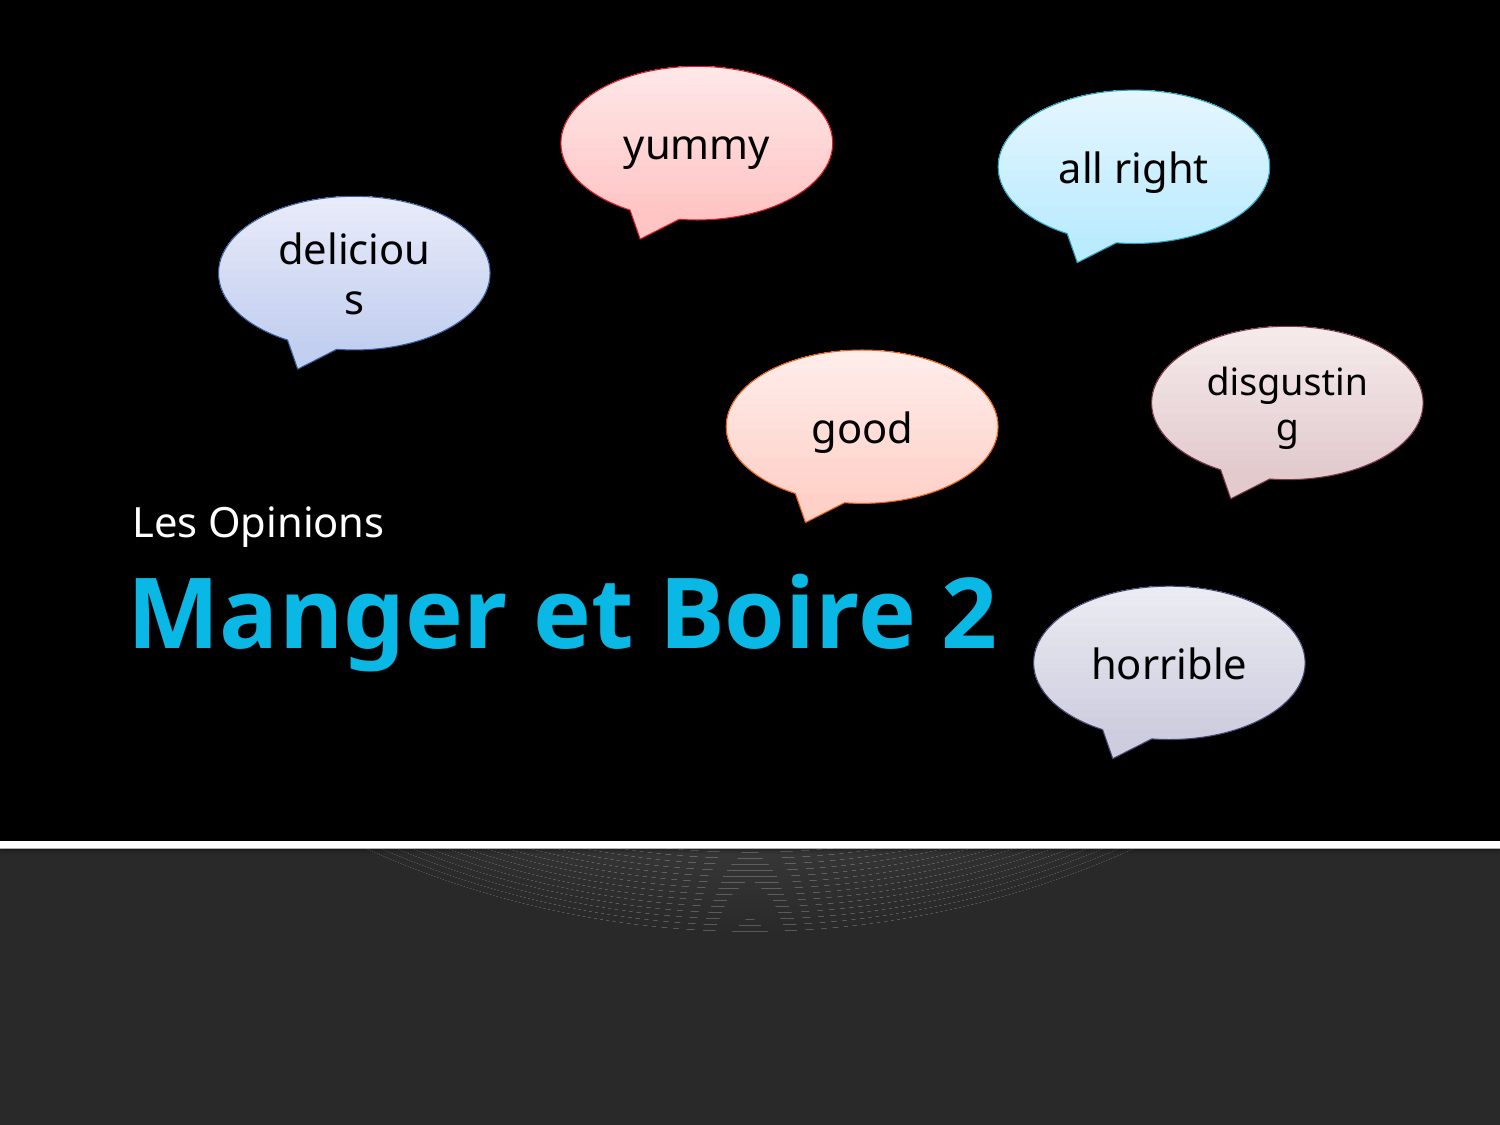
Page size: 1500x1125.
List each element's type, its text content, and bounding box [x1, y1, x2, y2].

text_box all right [997, 89, 1271, 264]
text_box disgusting [1151, 325, 1424, 500]
text_box good [725, 349, 999, 524]
title Manger et Boire 2 [112, 550, 1438, 825]
subtitle Les Opinions [112, 299, 1438, 547]
text_box yummy [560, 65, 834, 240]
text_box delicious [217, 195, 491, 370]
text_box horrible [1033, 585, 1306, 760]
